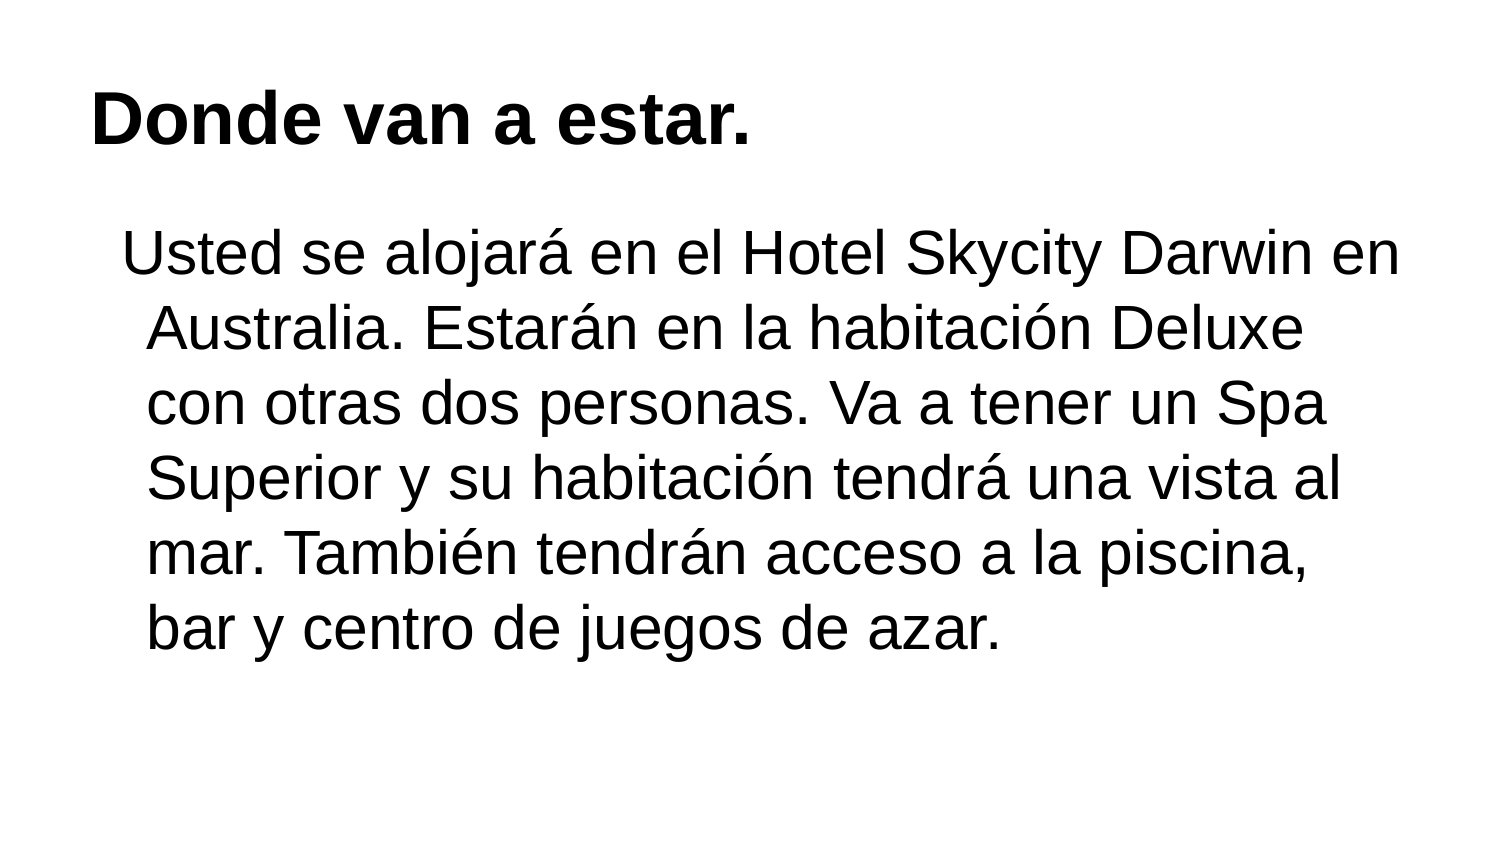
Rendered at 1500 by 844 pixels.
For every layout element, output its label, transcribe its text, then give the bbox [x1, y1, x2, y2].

title Donde van a estar. [75, 33, 1425, 175]
list Usted se alojará en el Hotel Skycity Darwin en Australia. Estarán en la habitación Deluxe con otras dos personas. Va a tener un Spa Superior y su habitación tendrá una vista al mar. También tendrán acceso a la piscina, bar y centro de juegos de azar. [75, 196, 1425, 808]
